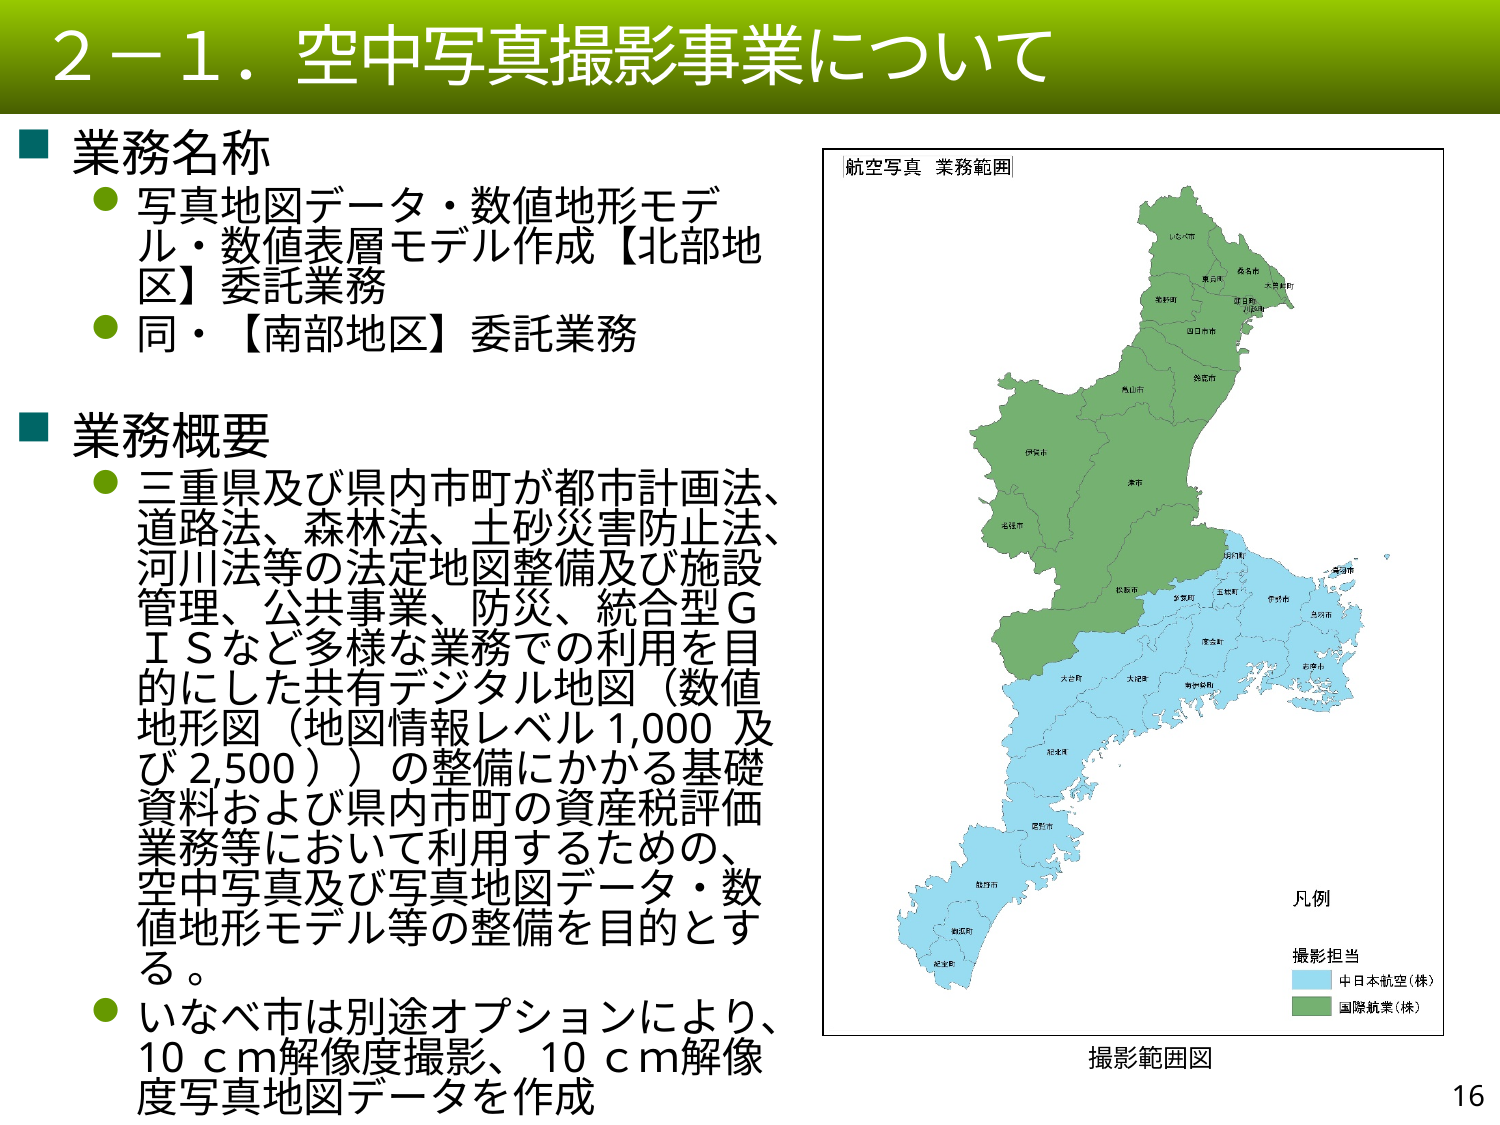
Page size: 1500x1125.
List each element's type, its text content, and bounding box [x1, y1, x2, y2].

picture [823, 149, 1443, 1036]
text_box 業務名称 写真地図データ・数値地形モデル・数値表層モデル作成【北部地区】委託業務 同・【南部地区】委託業務 業務概要 三重県及び県内市町が都市計画法、道路法、森林法、土砂災害防止法、河川法等の法定地図整備及び施設管理、公共事業、防災、統合型ＧＩＳなど多様な業務での利用を目的にした共有デジタル地図（数値地形図（地図情報レベル1,000 及び2,500））の整備にかかる基礎資料および県内市町の資産税評価業務等において利用するための、空中写真及び写真地図データ・数値地形モデル等の整備を目的とする 。 いなべ市は別途オプションにより、10ｃｍ解像度撮影、10ｃｍ解像度写真地図データを作成 [0, 125, 798, 870]
text_box ２－１．空中写真撮影事業について [25, 12, 1471, 96]
text_box 撮影範囲図 [1045, 1044, 1258, 1080]
text_box 15 [1149, 1069, 1500, 1125]
